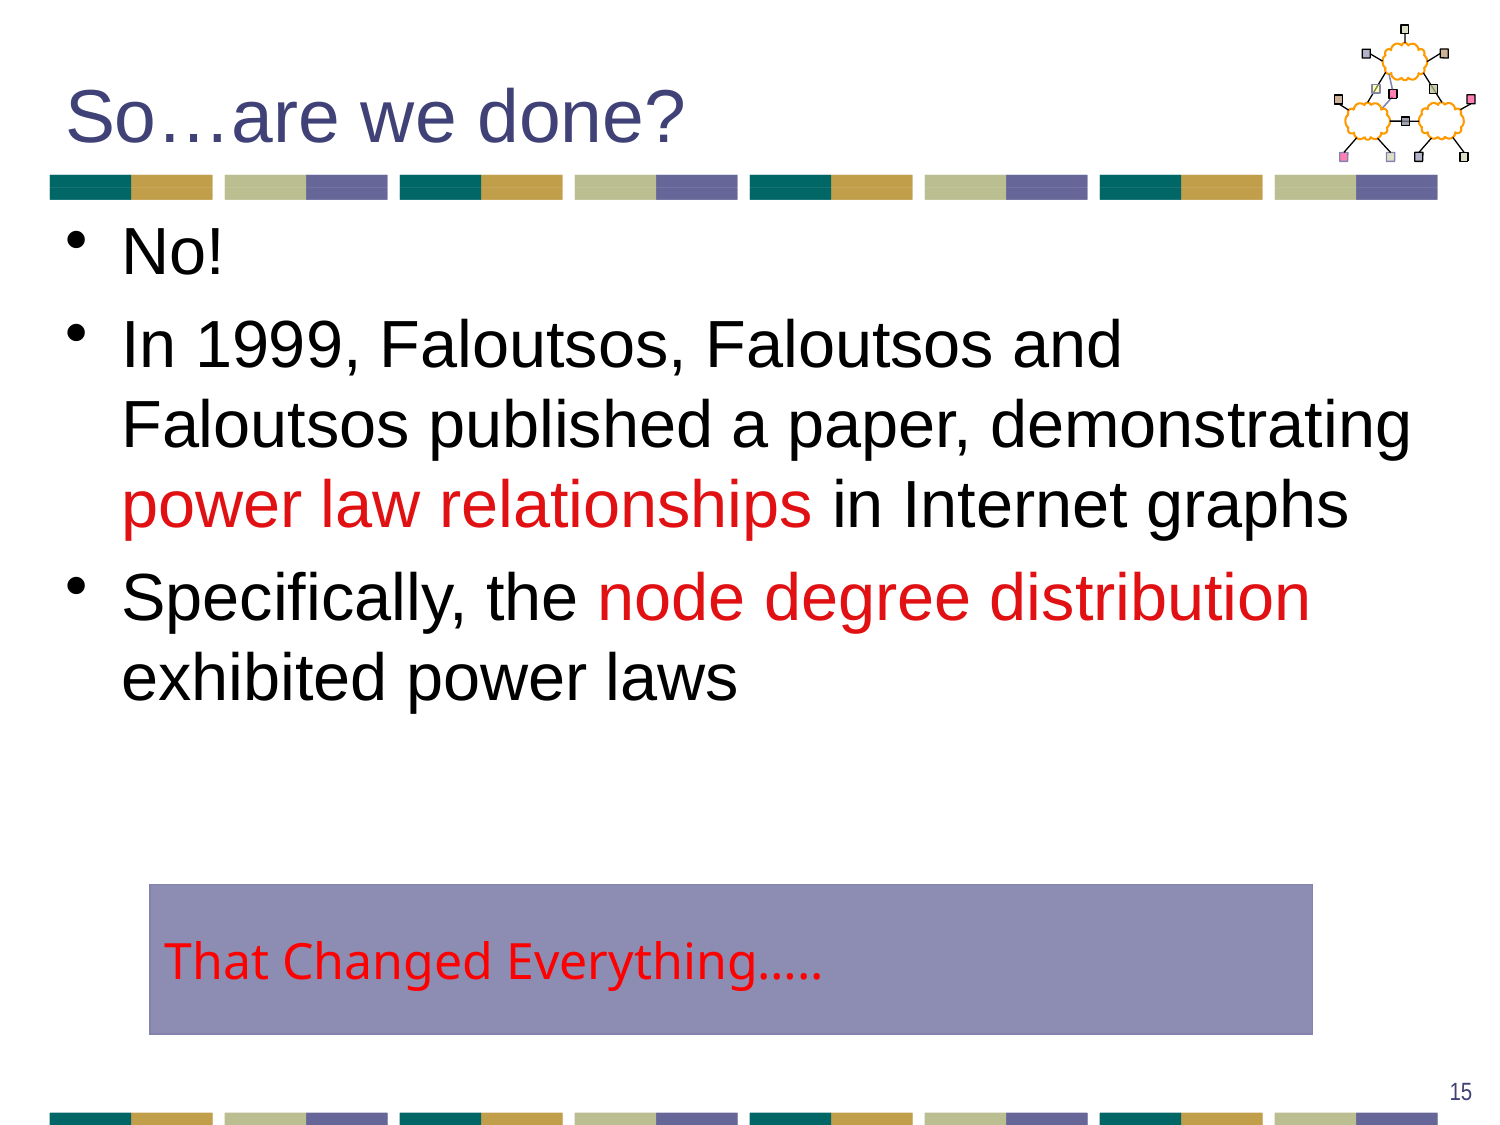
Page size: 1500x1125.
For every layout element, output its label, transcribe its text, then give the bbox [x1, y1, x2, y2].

text_box That Changed Everything….. [150, 884, 1313, 1035]
title So…are we done? [50, 62, 1438, 163]
slide_number 15 [1174, 1037, 1488, 1113]
list No! In 1999, Faloutsos, Faloutsos and Faloutsos published a paper, demonstrating power law relationships in Internet graphs Specifically, the node degree distribution exhibited power laws [50, 200, 1438, 1000]
